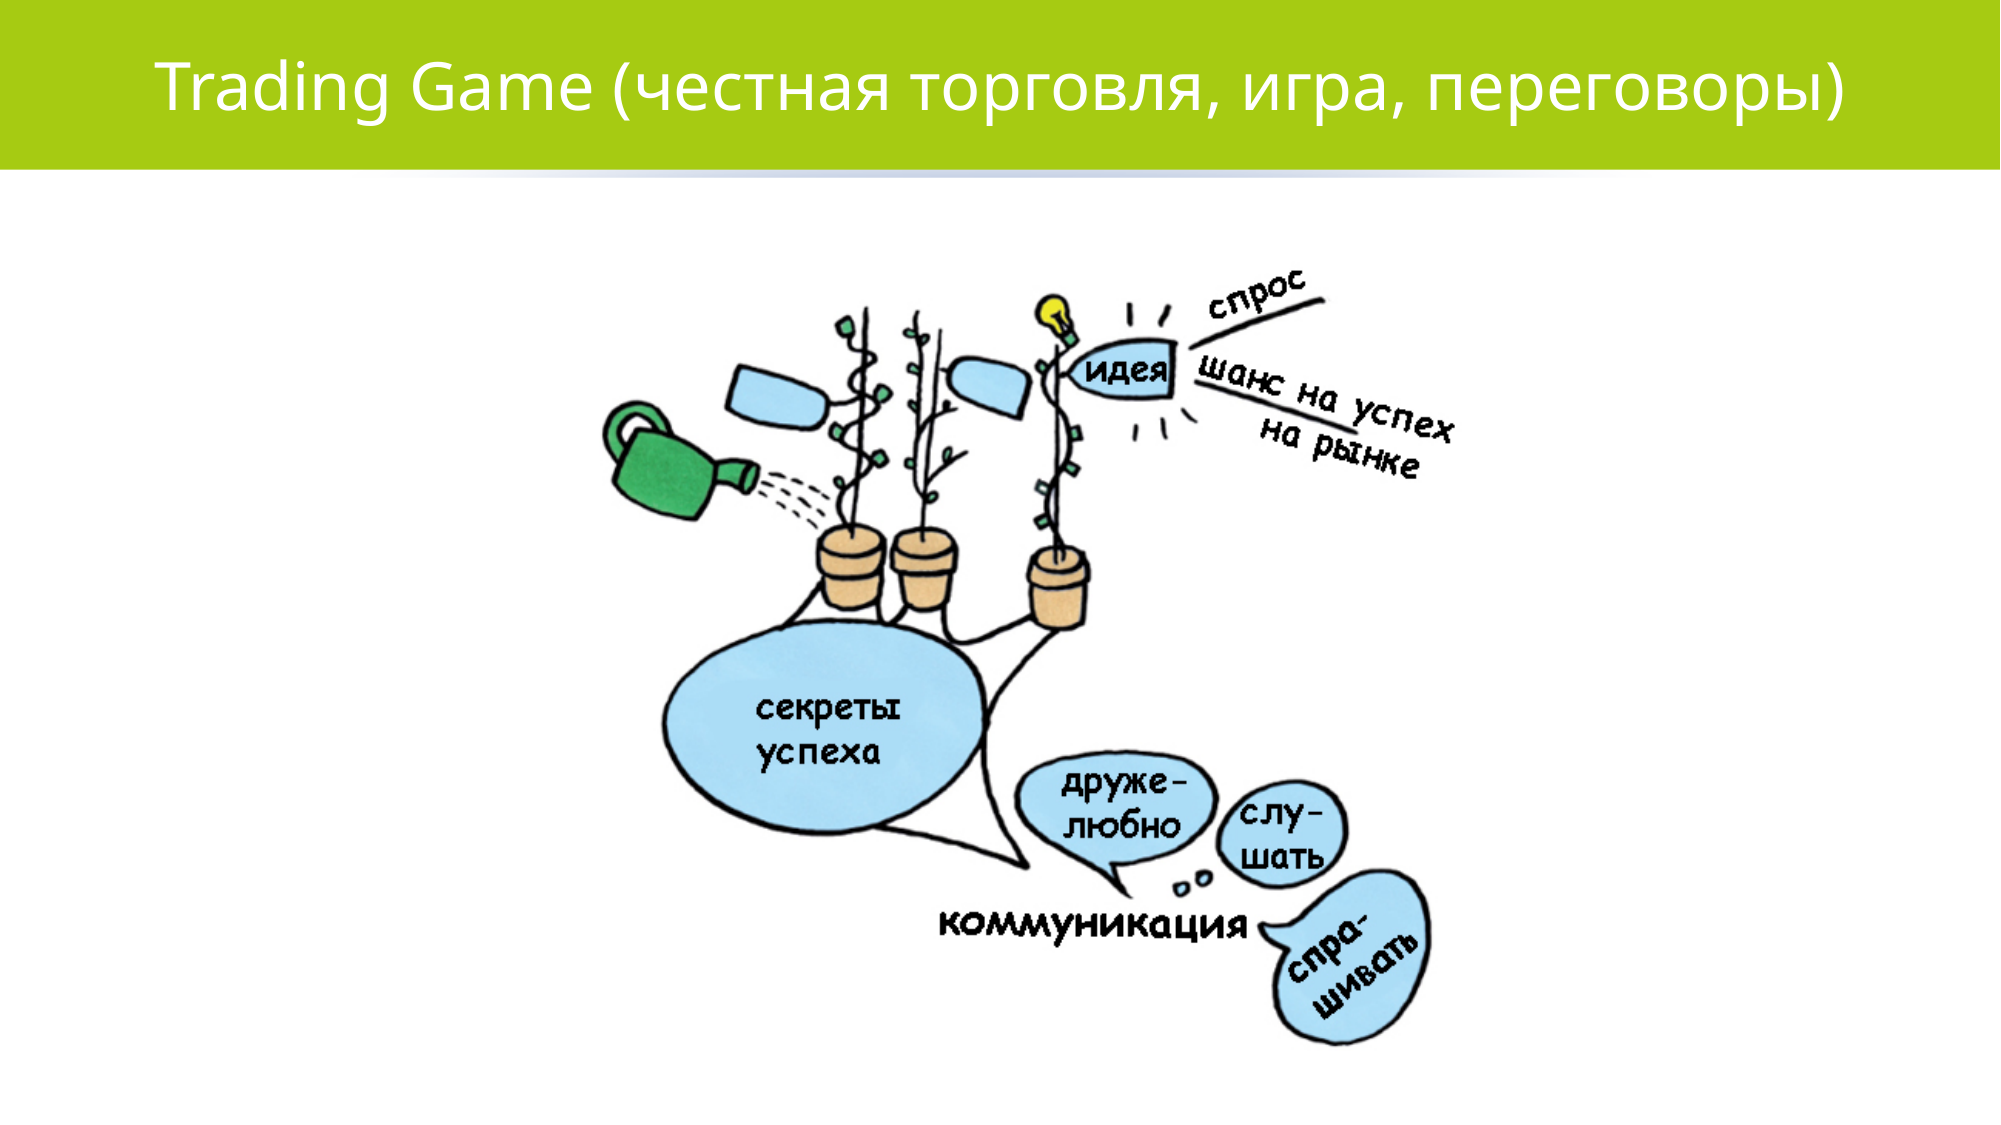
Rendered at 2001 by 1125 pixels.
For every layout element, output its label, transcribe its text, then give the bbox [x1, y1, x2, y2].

text_box Trading Game (честная торговля, игра, переговоры) [0, 0, 2000, 171]
text_box [289, 171, 1719, 1107]
picture [538, 200, 1495, 1071]
picture [300, 99, 1704, 178]
